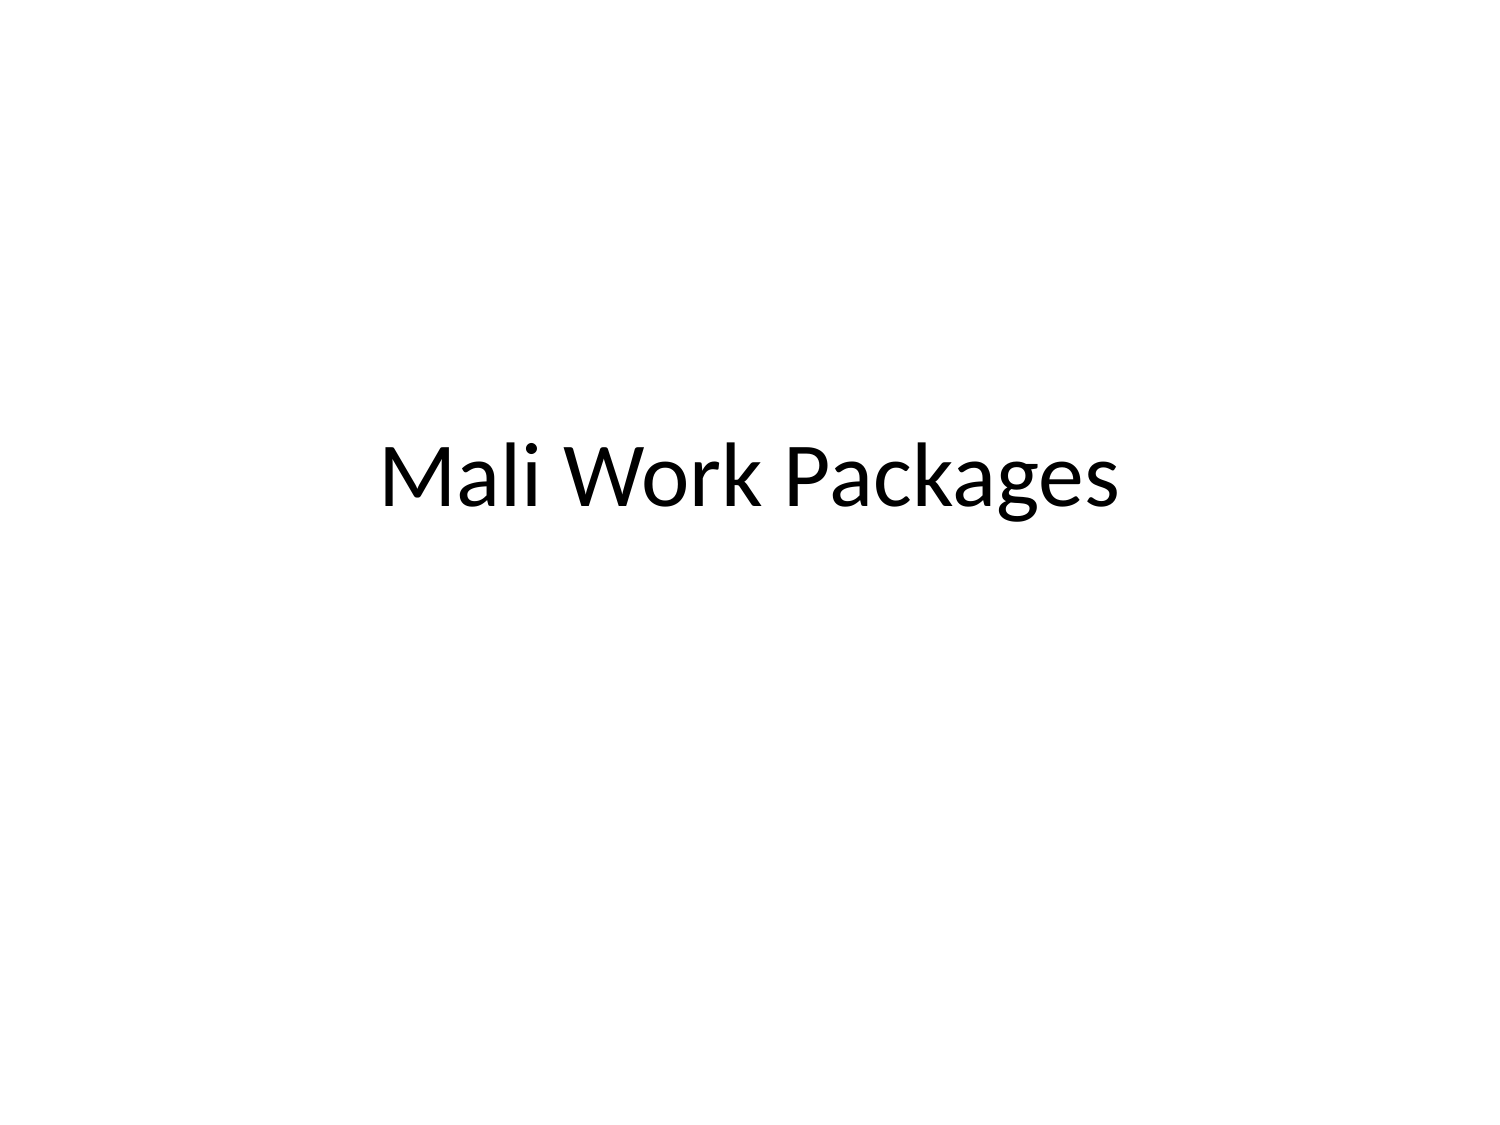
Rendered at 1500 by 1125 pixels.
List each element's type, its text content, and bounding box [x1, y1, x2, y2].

title Mali Work Packages [112, 349, 1388, 591]
